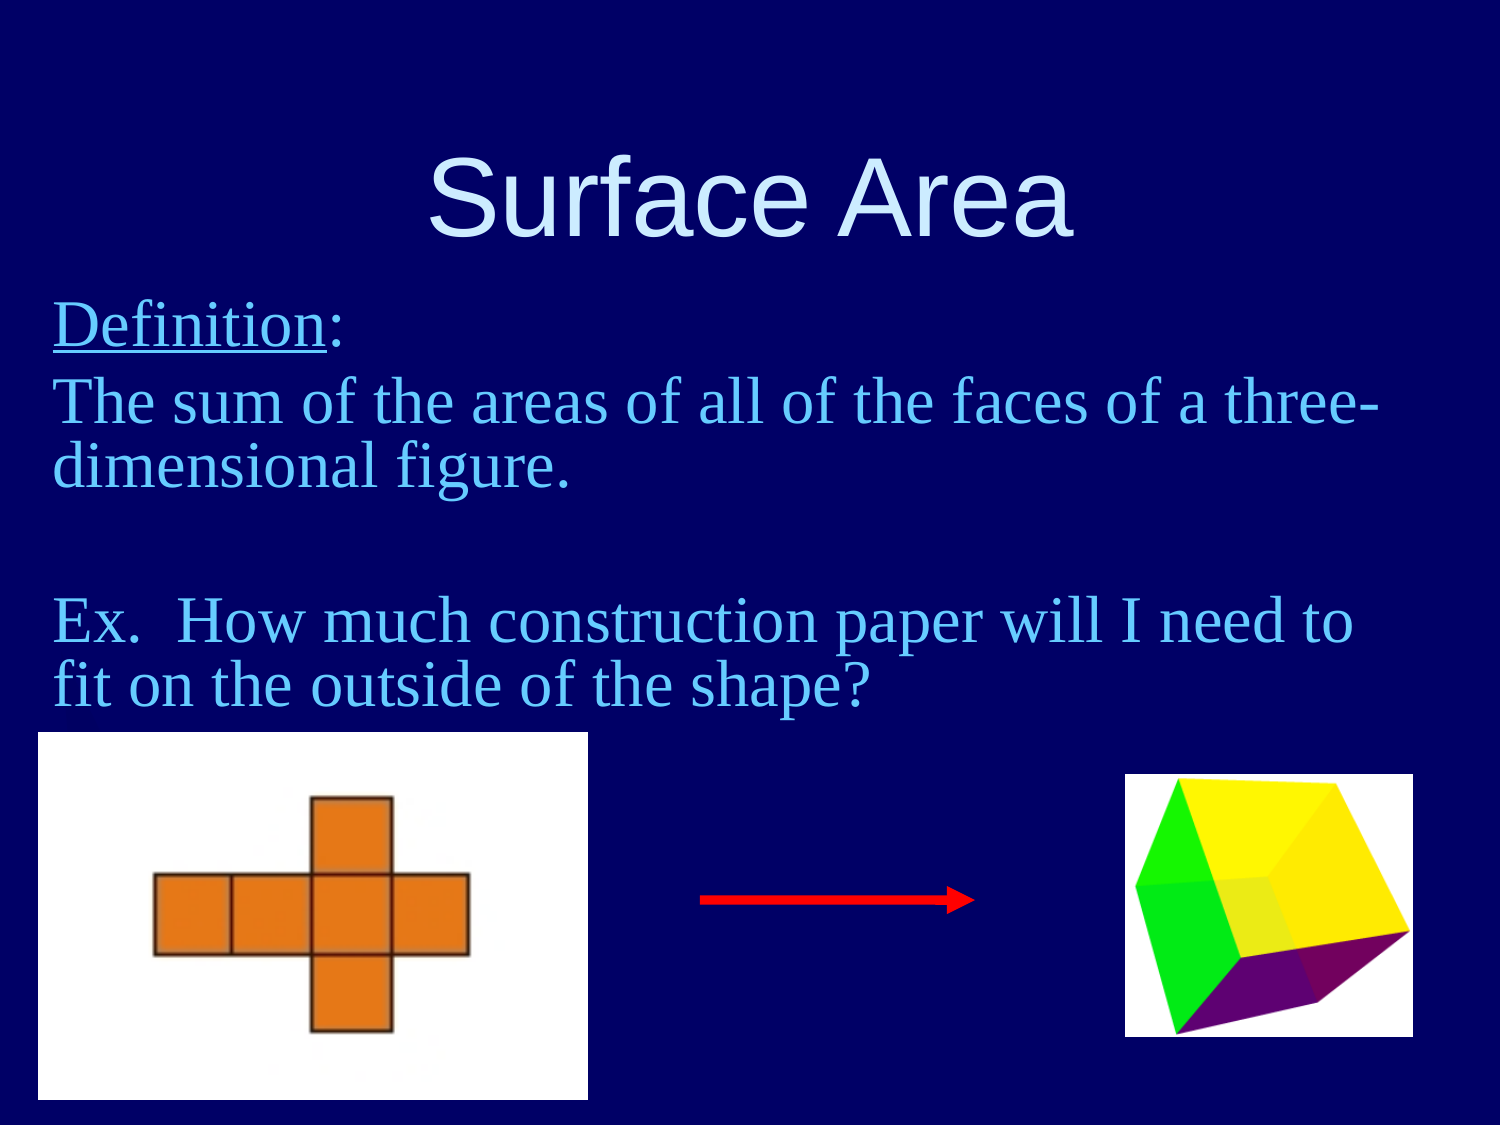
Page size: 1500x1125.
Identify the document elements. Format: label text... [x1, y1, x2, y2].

picture [37, 732, 588, 1101]
picture [1124, 774, 1413, 1038]
subtitle Definition: The sum of the areas of all of the faces of a three-dimensional figure. Ex. How much construction paper will I need to fit on the outside of the shape? [37, 287, 1413, 576]
text_box [699, 893, 976, 907]
title Surface Area [112, 24, 1388, 267]
